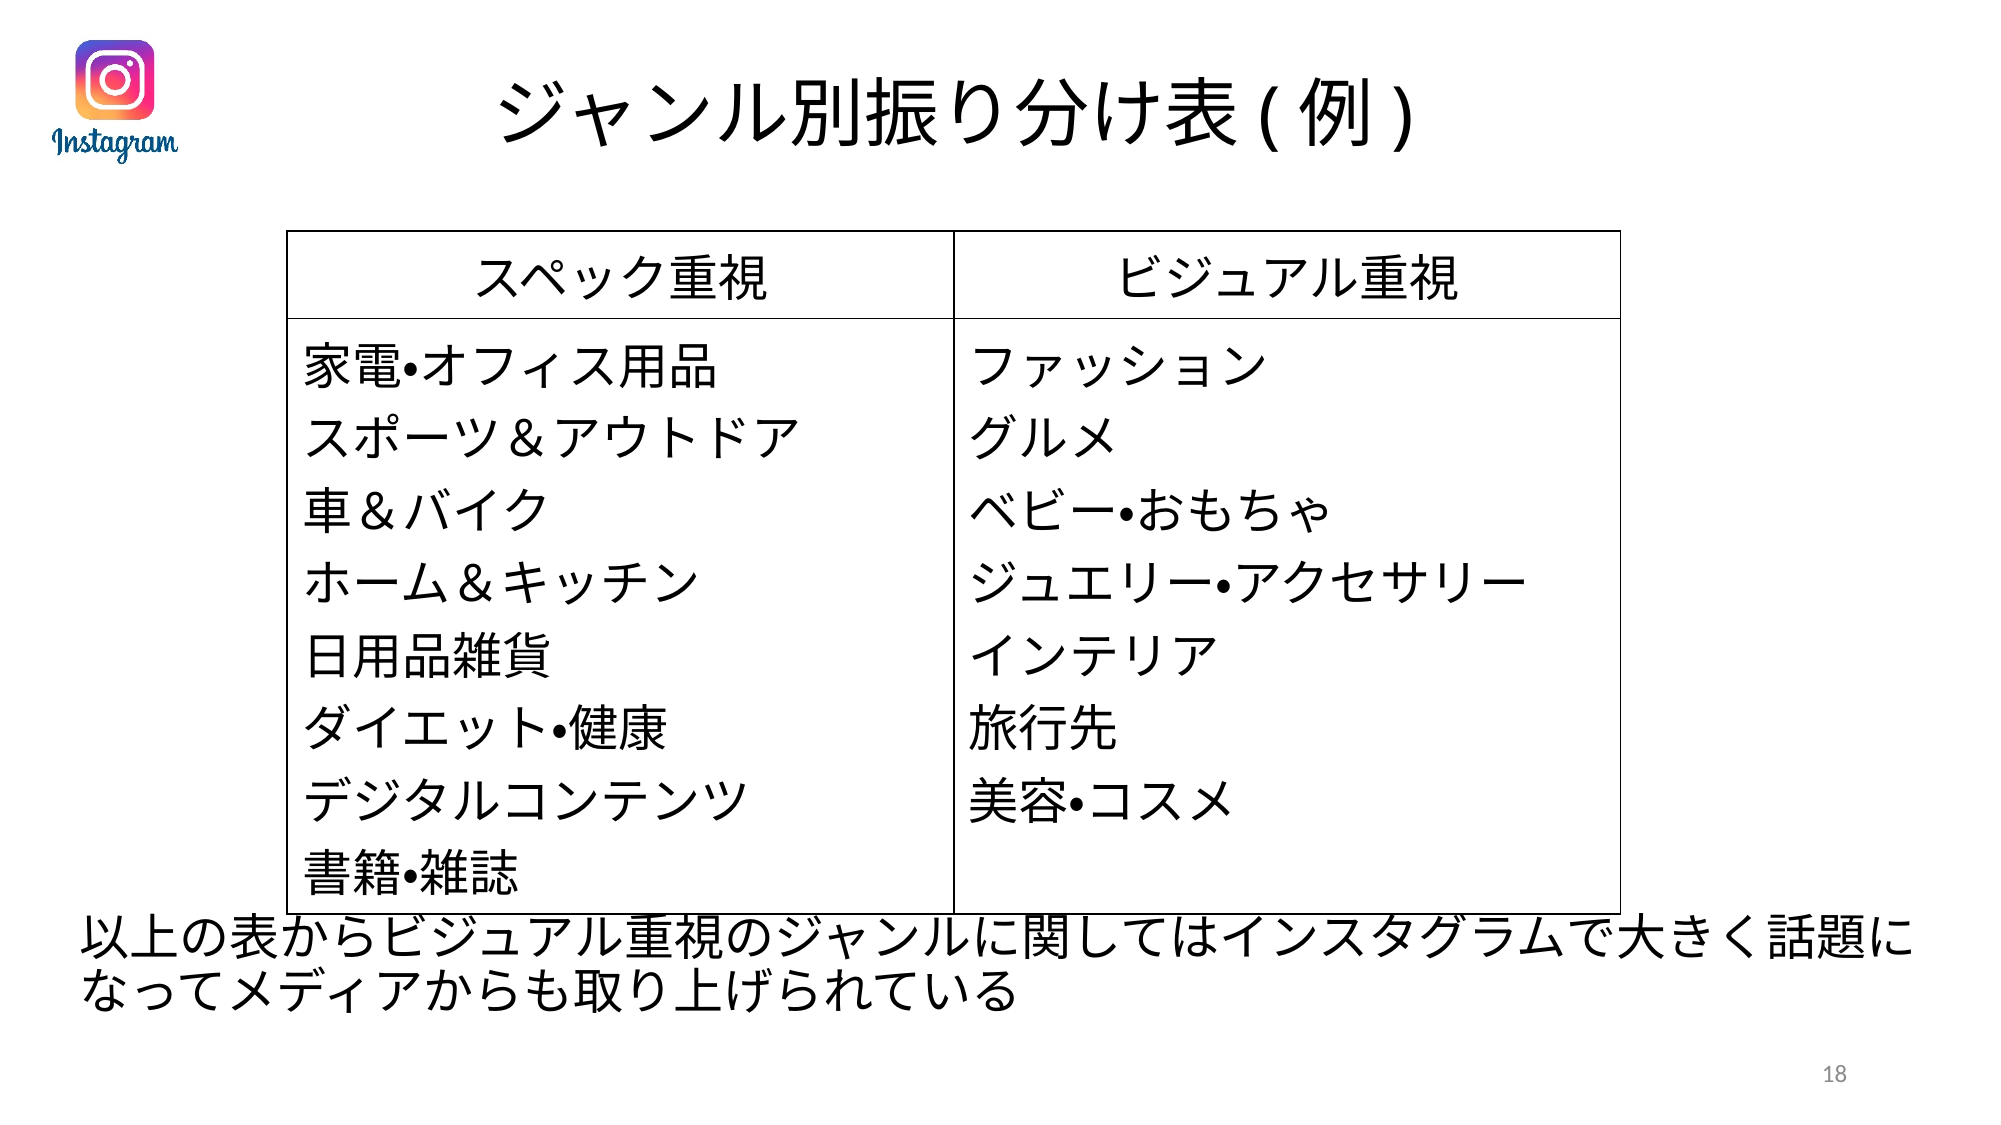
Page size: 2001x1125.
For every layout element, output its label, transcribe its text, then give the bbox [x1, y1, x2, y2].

table_header ビジュアル重視 [955, 232, 1620, 318]
subtitle 以上の表からビジュアル重視のジャンルに関してはインスタグラムで大きく話題になってメディアからも取り上げられている [64, 905, 1933, 1103]
table_header スペック重視 [288, 232, 953, 318]
picture [21, 31, 208, 173]
table_cell ファッション グルメ ベビー・おもちゃ ジュエリー・アクセサリー インテリア 旅行先 美容・コスメ [955, 319, 1620, 913]
table_cell 家電・オフィス用品 スポーツ＆アウトドア 車＆バイク ホーム＆キッチン 日用品雑貨 ダイエット・健康 デジタルコンテンツ 書籍・雑誌 [288, 319, 953, 913]
slide_number 18 [1412, 1042, 1863, 1103]
title ジャンル別振り分け表(例) [308, 7, 1600, 164]
